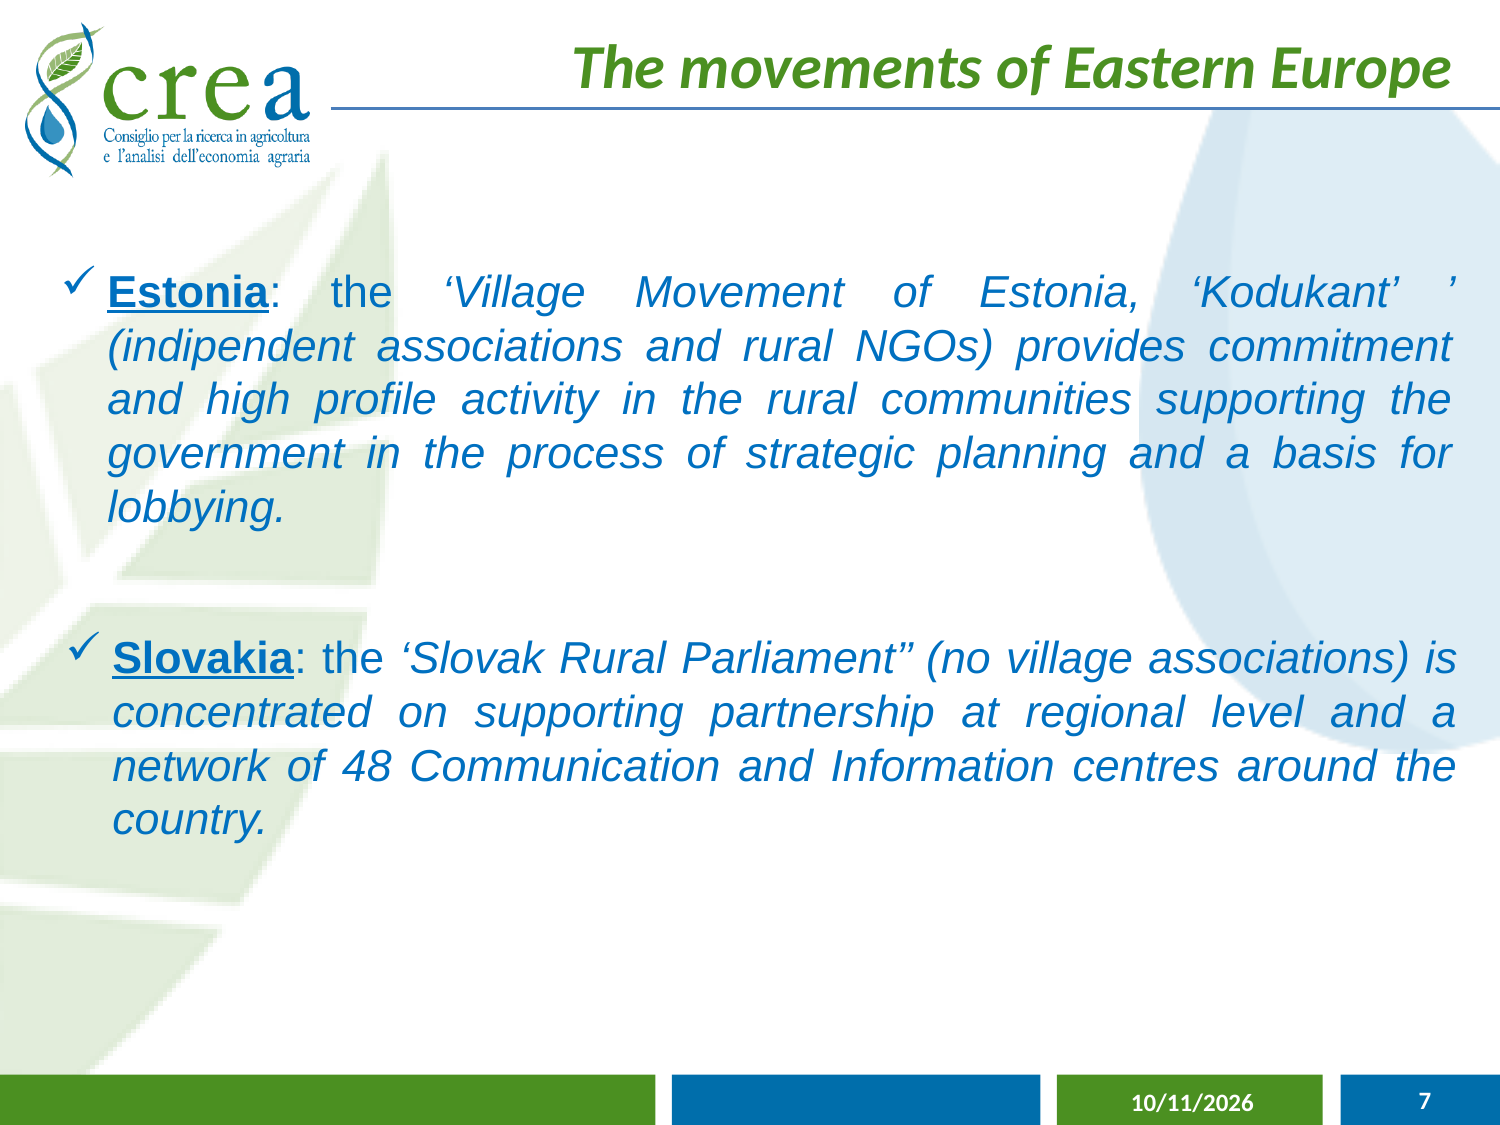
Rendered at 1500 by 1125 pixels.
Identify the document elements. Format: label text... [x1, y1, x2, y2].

list The movements of Eastern Europe [336, 19, 1483, 90]
text_box Estonia: the ‘Village Movement of Estonia, ‘Kodukant’ ’ (indipendent associations and rural NGOs) provides commitment and high profile activity in the rural communities supporting the government in the process of strategic planning and a basis for lobbying. [45, 255, 1471, 539]
text_box Slovakia: the ‘Slovak Rural Parliament’’ (no village associations) is concentrated on supporting partnership at regional level and a network of 48 Communication and Information centres around the country. [50, 621, 1476, 851]
picture [0, 22, 408, 1079]
picture [1139, 110, 1500, 754]
